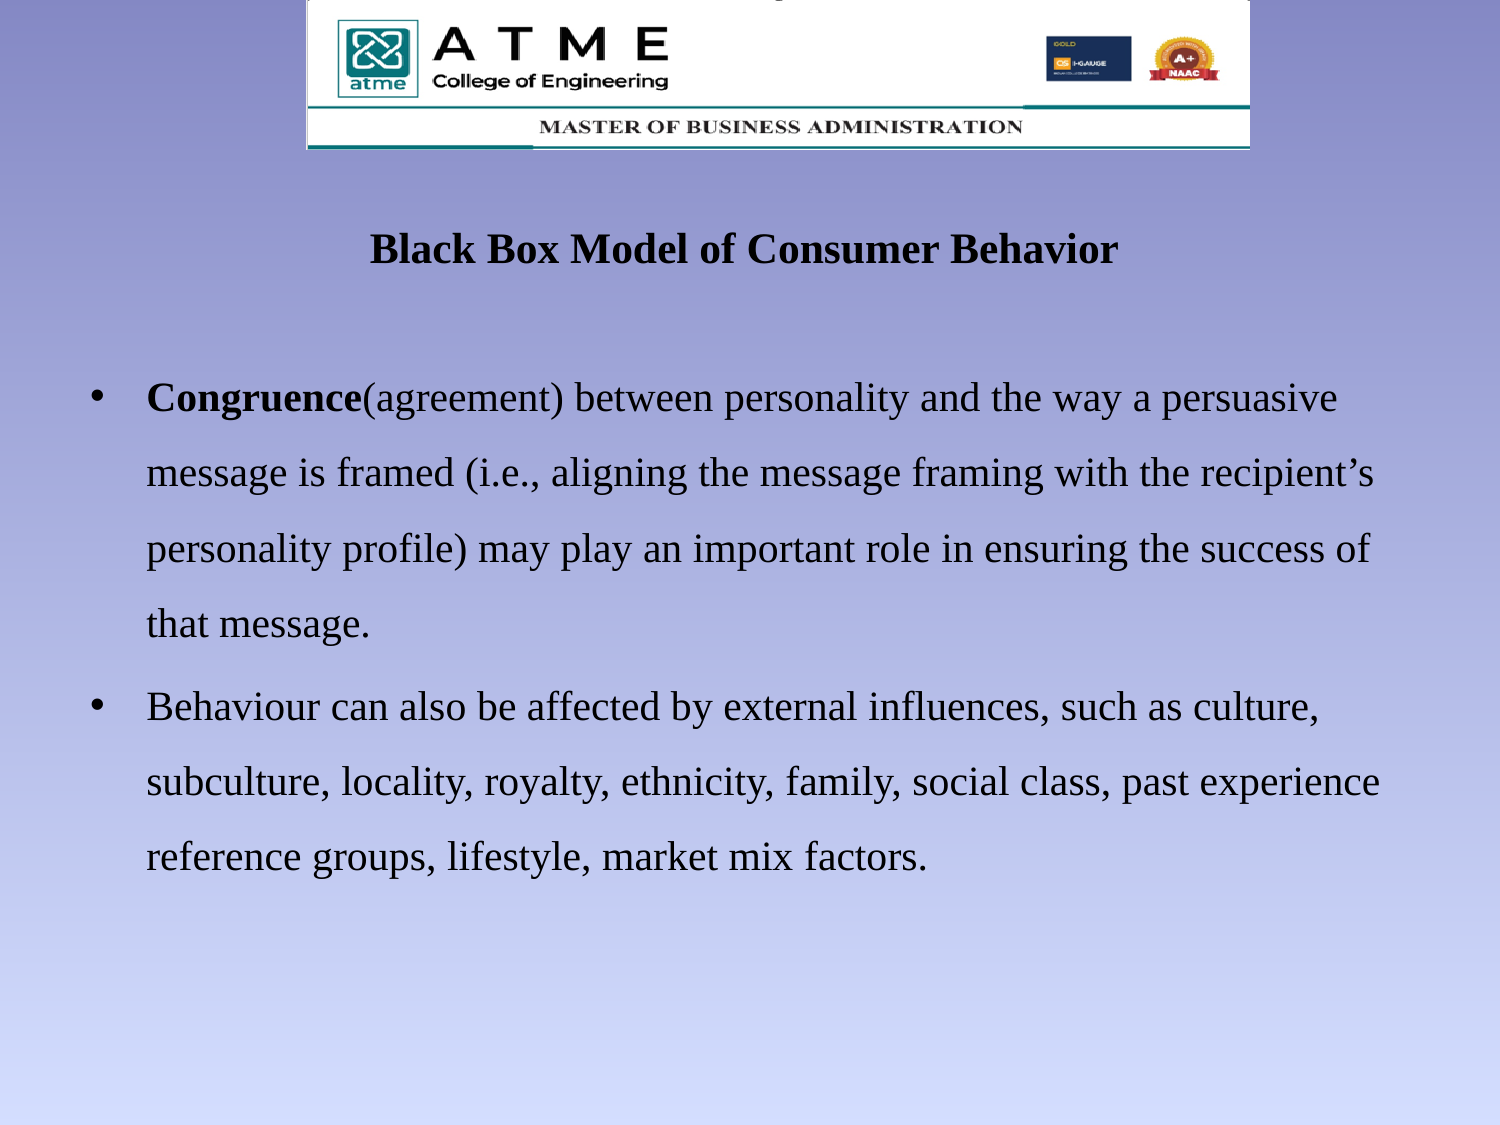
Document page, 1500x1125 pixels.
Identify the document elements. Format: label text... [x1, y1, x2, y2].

list Congruence(agreement) between personality and the way a persuasive message is framed (i.e., aligning the message framing with the recipient’s personality profile) may play an important role in ensuring the success of that message. Behaviour can also be affected by external influences, such as culture, subculture, locality, royalty, ethnicity, family, social class, past experience reference groups, lifestyle, market mix factors. [75, 337, 1450, 1075]
title Black Box Model of Consumer Behavior [75, 212, 1425, 280]
picture [306, 0, 1250, 150]
